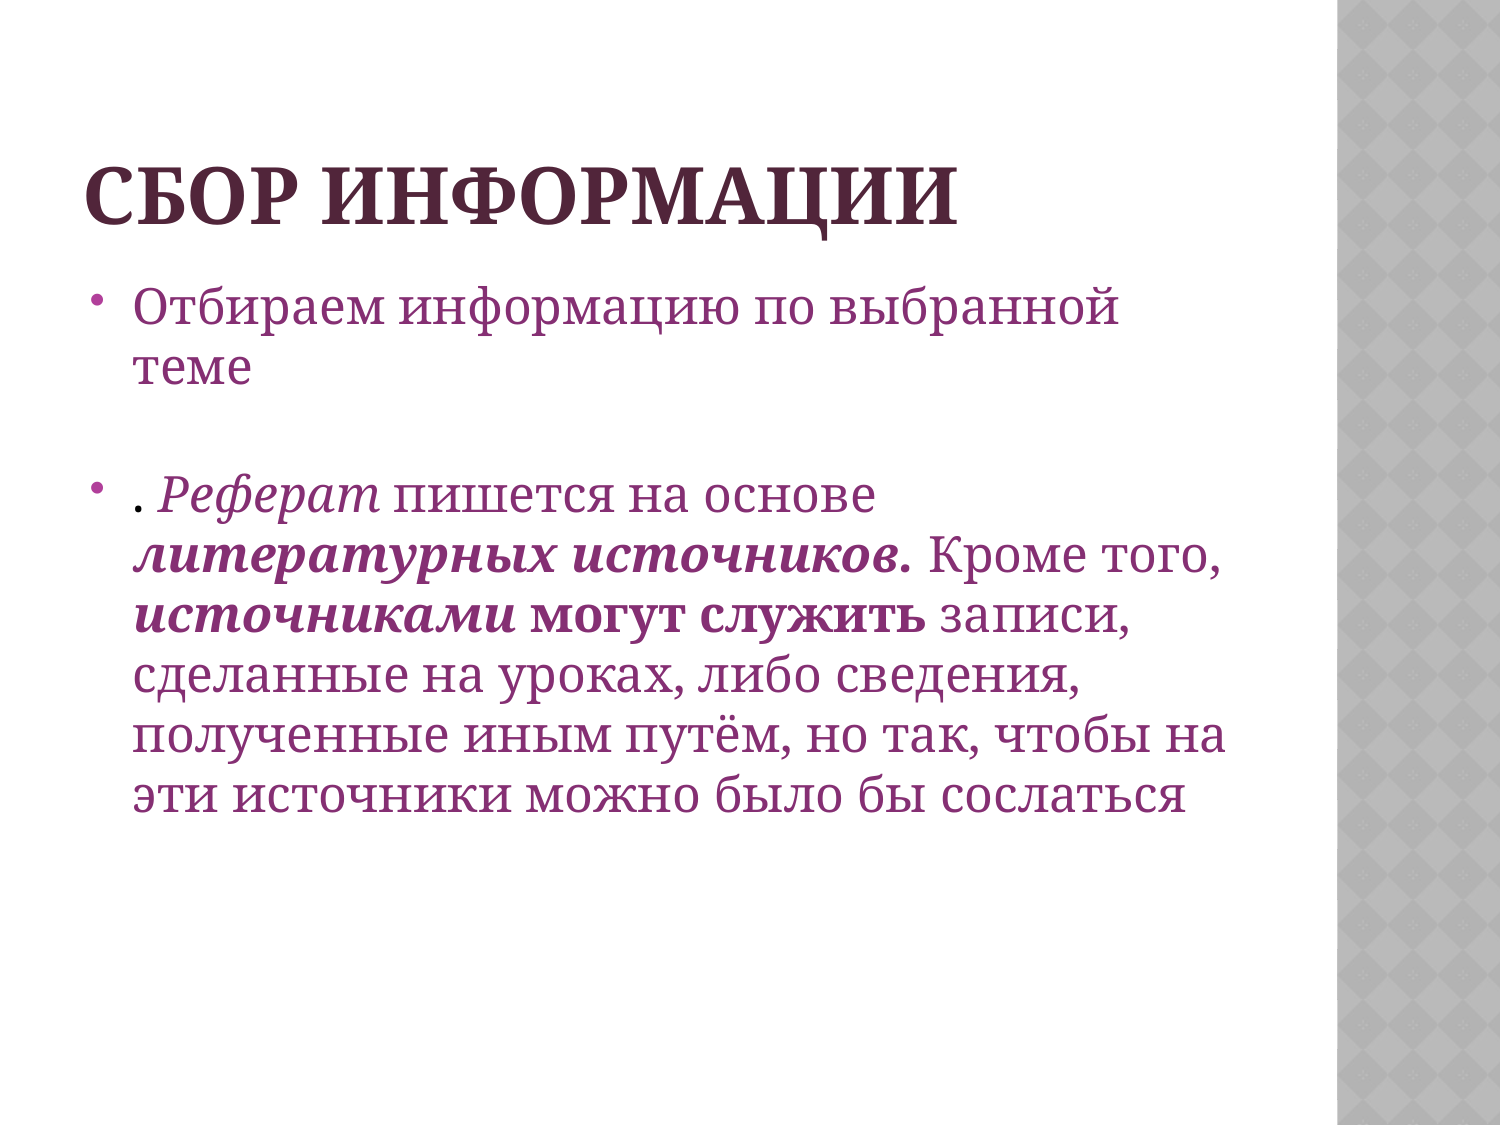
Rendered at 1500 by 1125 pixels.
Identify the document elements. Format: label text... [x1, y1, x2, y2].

list Отбираем информацию по выбранной теме . Реферат пишется на основе литературных источников. Кроме того, источниками могут служить записи, сделанные на уроках, либо сведения, полученные иным путём, но так, чтобы на эти источники можно было бы сослаться [76, 267, 1265, 1063]
title Сбор информации [75, 52, 1263, 240]
